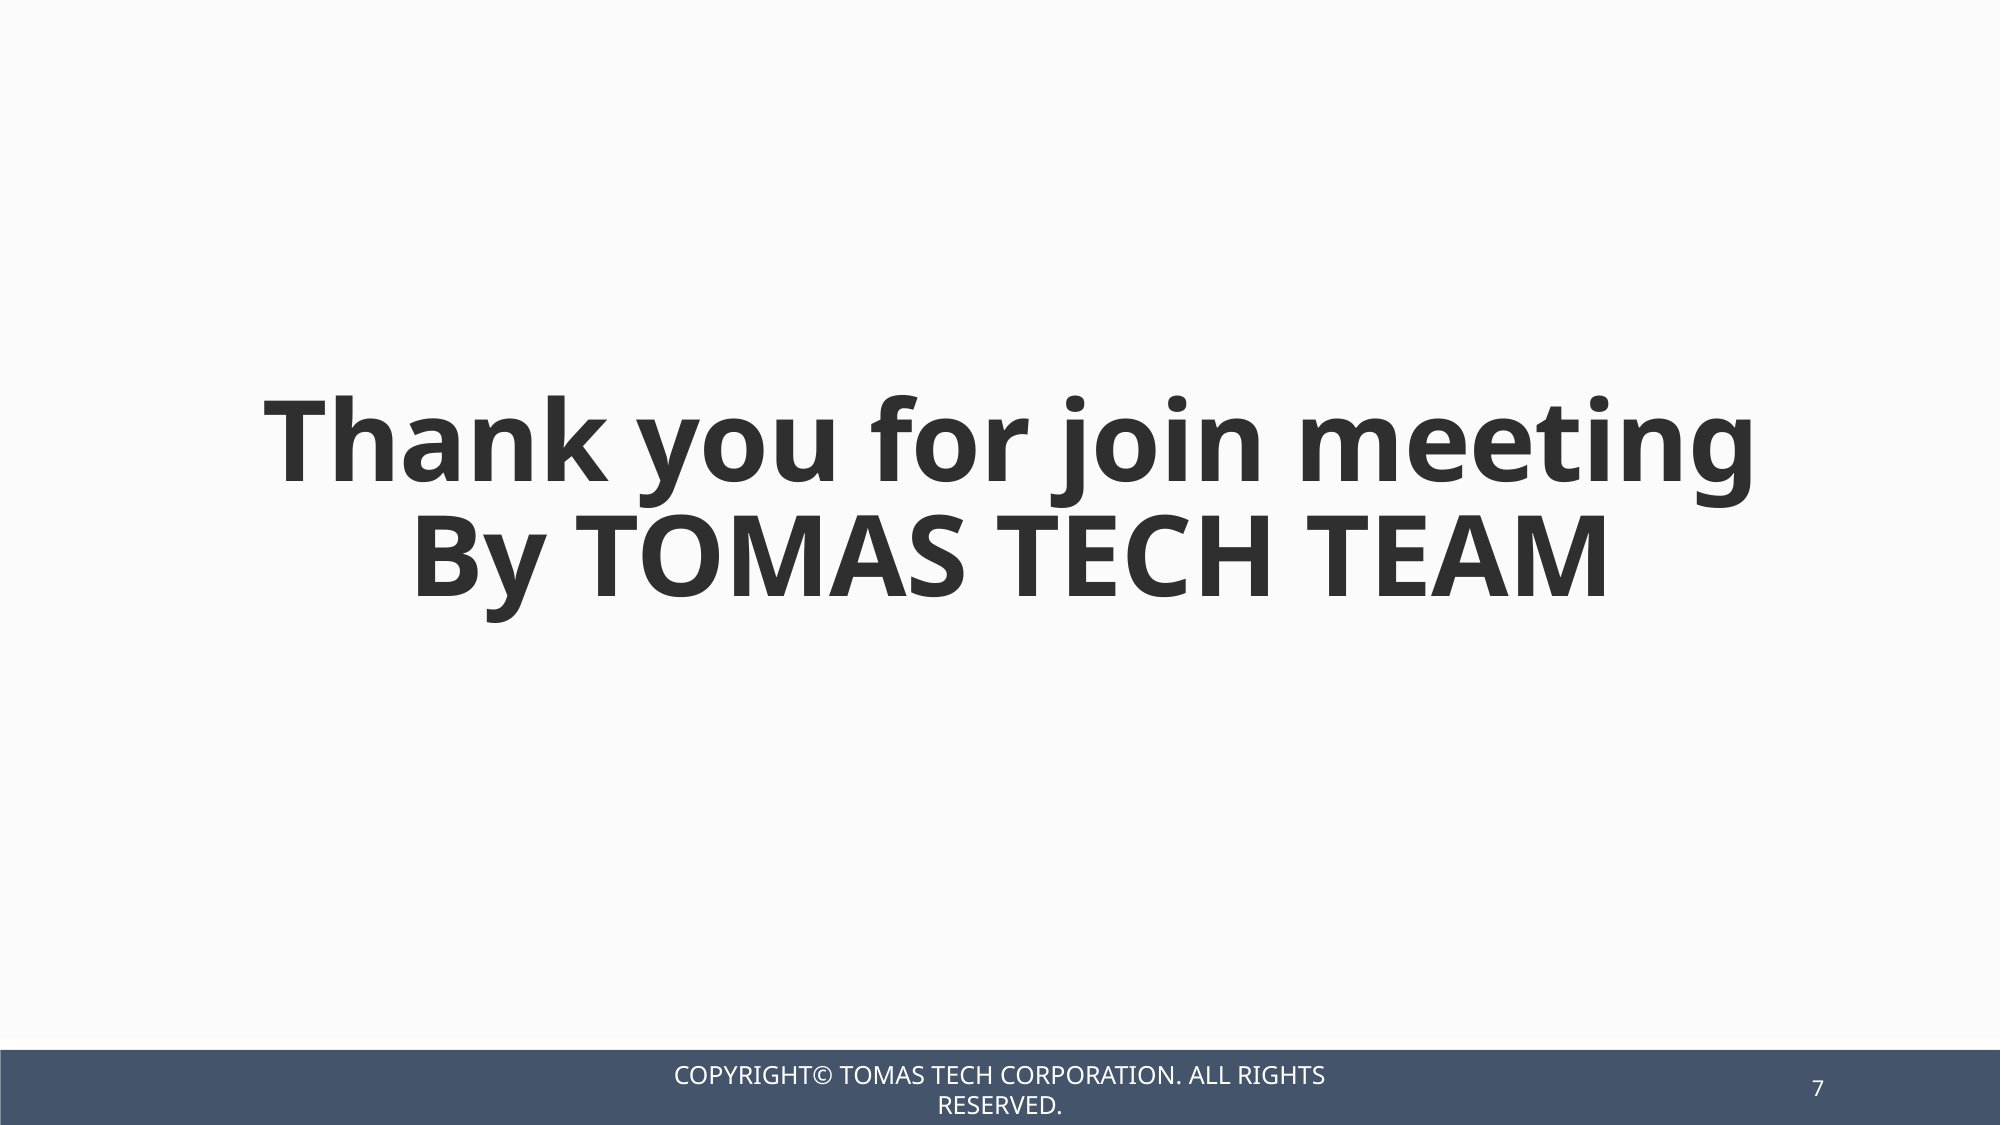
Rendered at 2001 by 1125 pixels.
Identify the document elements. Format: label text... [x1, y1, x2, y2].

footer Copyright© TOMAS TECH CORPORATION. All rights reserved. [604, 1059, 1396, 1120]
slide_number 7 [1624, 1059, 1840, 1120]
text_box Thank you for join meeting By TOMAS TECH TEAM [41, 345, 1982, 627]
